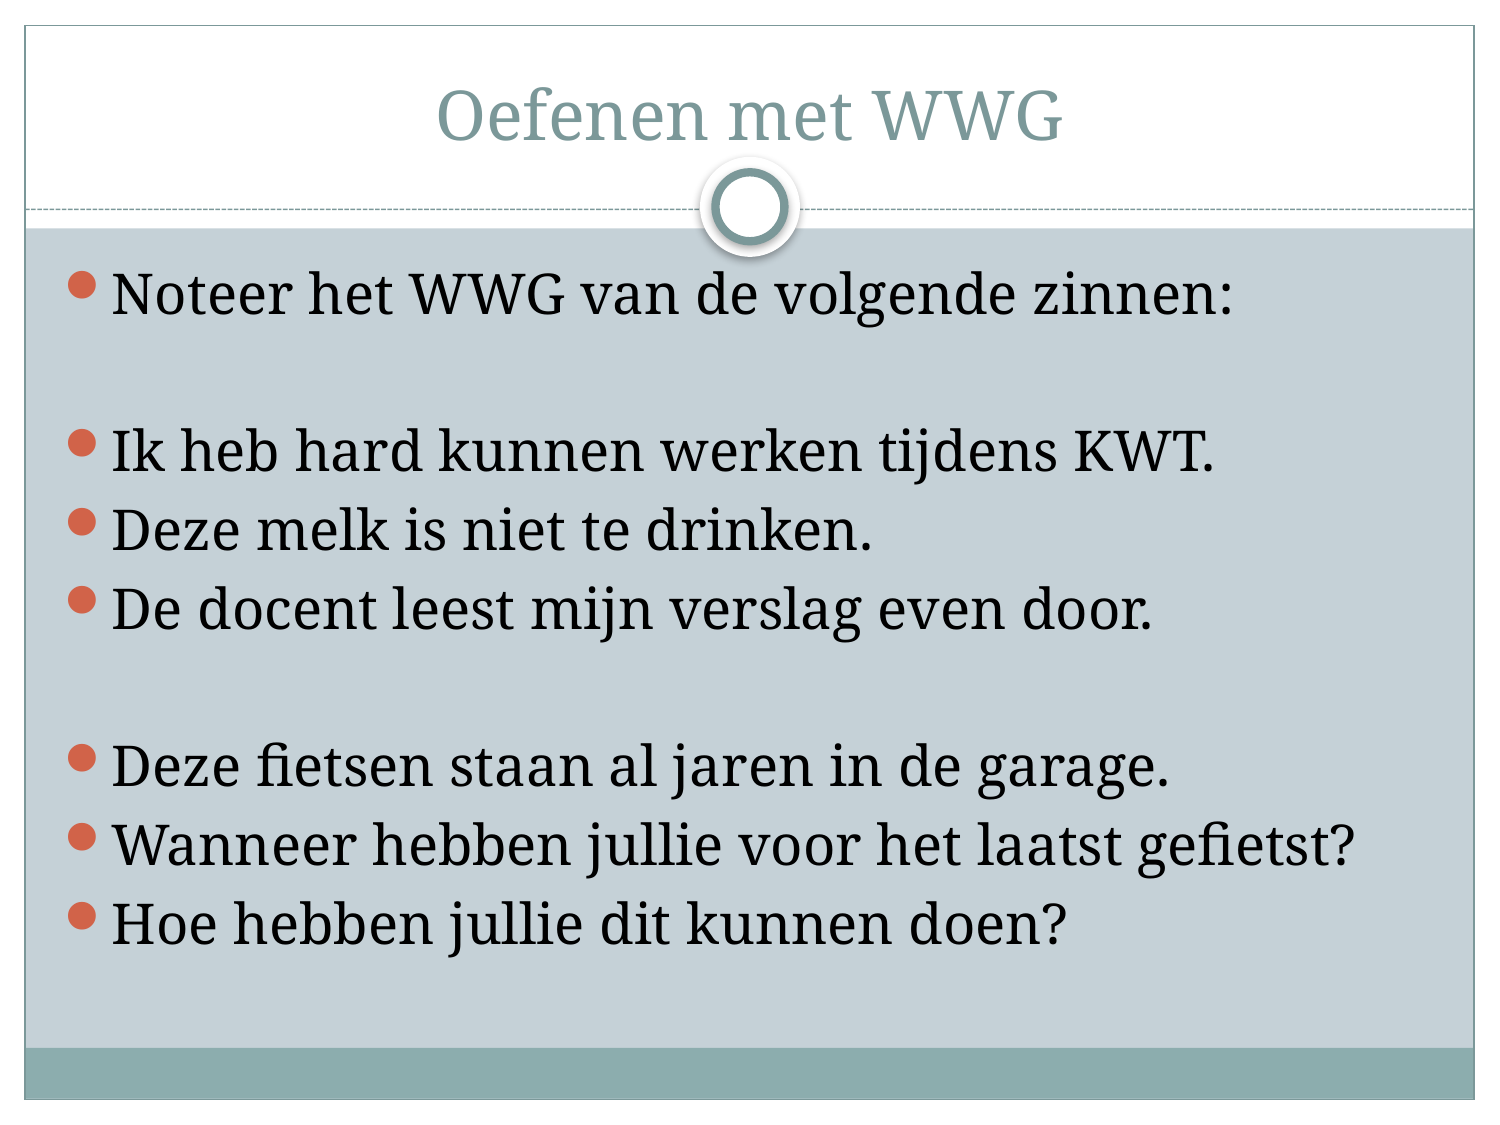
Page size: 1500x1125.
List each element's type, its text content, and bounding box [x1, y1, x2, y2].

title Oefenen met WWG [49, 37, 1450, 162]
list Noteer het WWG van de volgende zinnen: Ik heb hard kunnen werken tijdens KWT. Deze melk is niet te drinken. De docent leest mijn verslag even door. Deze fietsen staan al jaren in de garage. Wanneer hebben jullie voor het laatst gefietst? Hoe hebben jullie dit kunnen doen? [49, 250, 1445, 1001]
